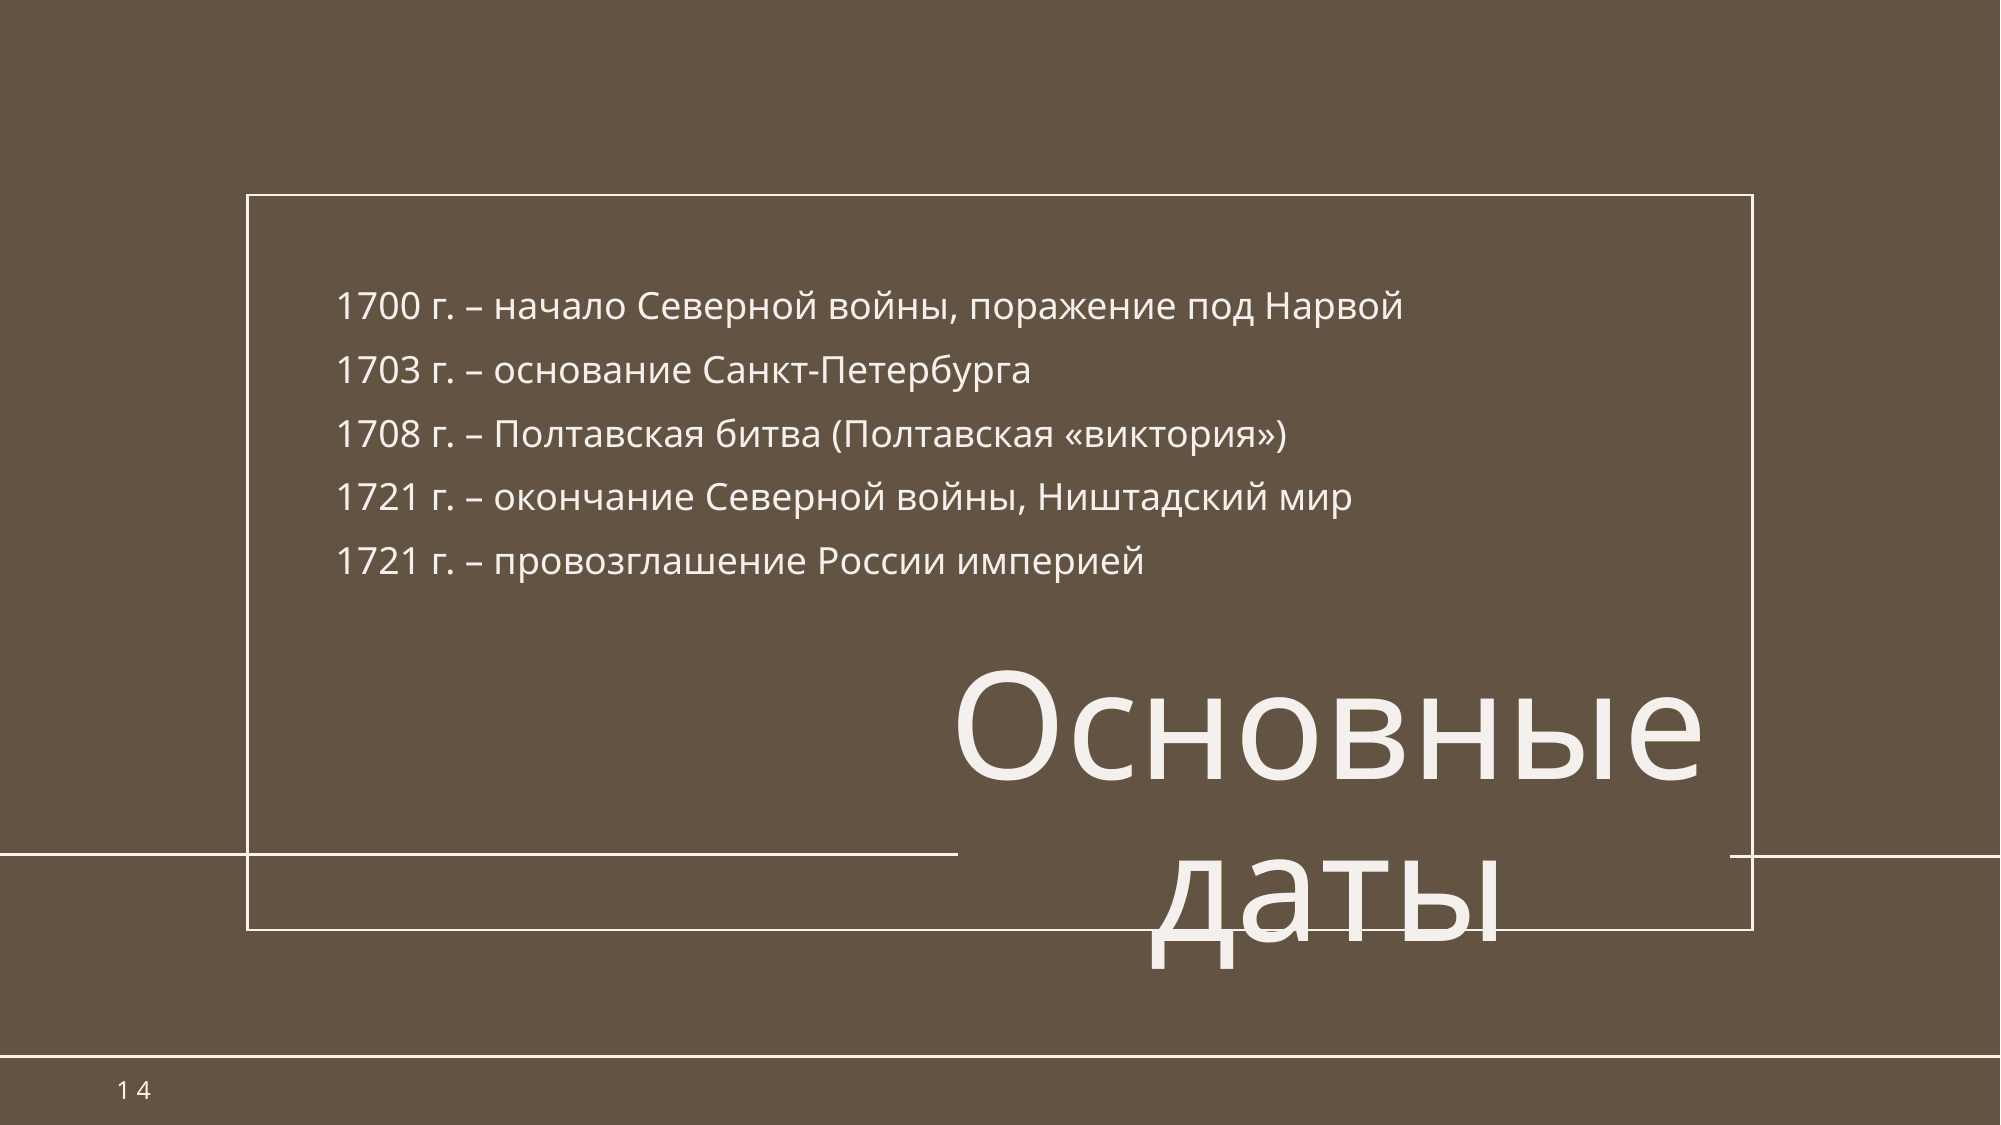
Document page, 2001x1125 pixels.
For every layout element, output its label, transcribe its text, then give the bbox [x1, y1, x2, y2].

slide_number 14 [101, 1069, 258, 1115]
title Основные даты [915, 677, 1743, 948]
list 1700 г. – начало Северной войны, поражение под Нарвой 1703 г. – основание Санкт-Петербурга 1708 г. – Полтавская битва (Полтавская «виктория») 1721 г. – окончание Северной войны, Ништадский мир 1721 г. – провозглашение России империей [320, 274, 1660, 563]
